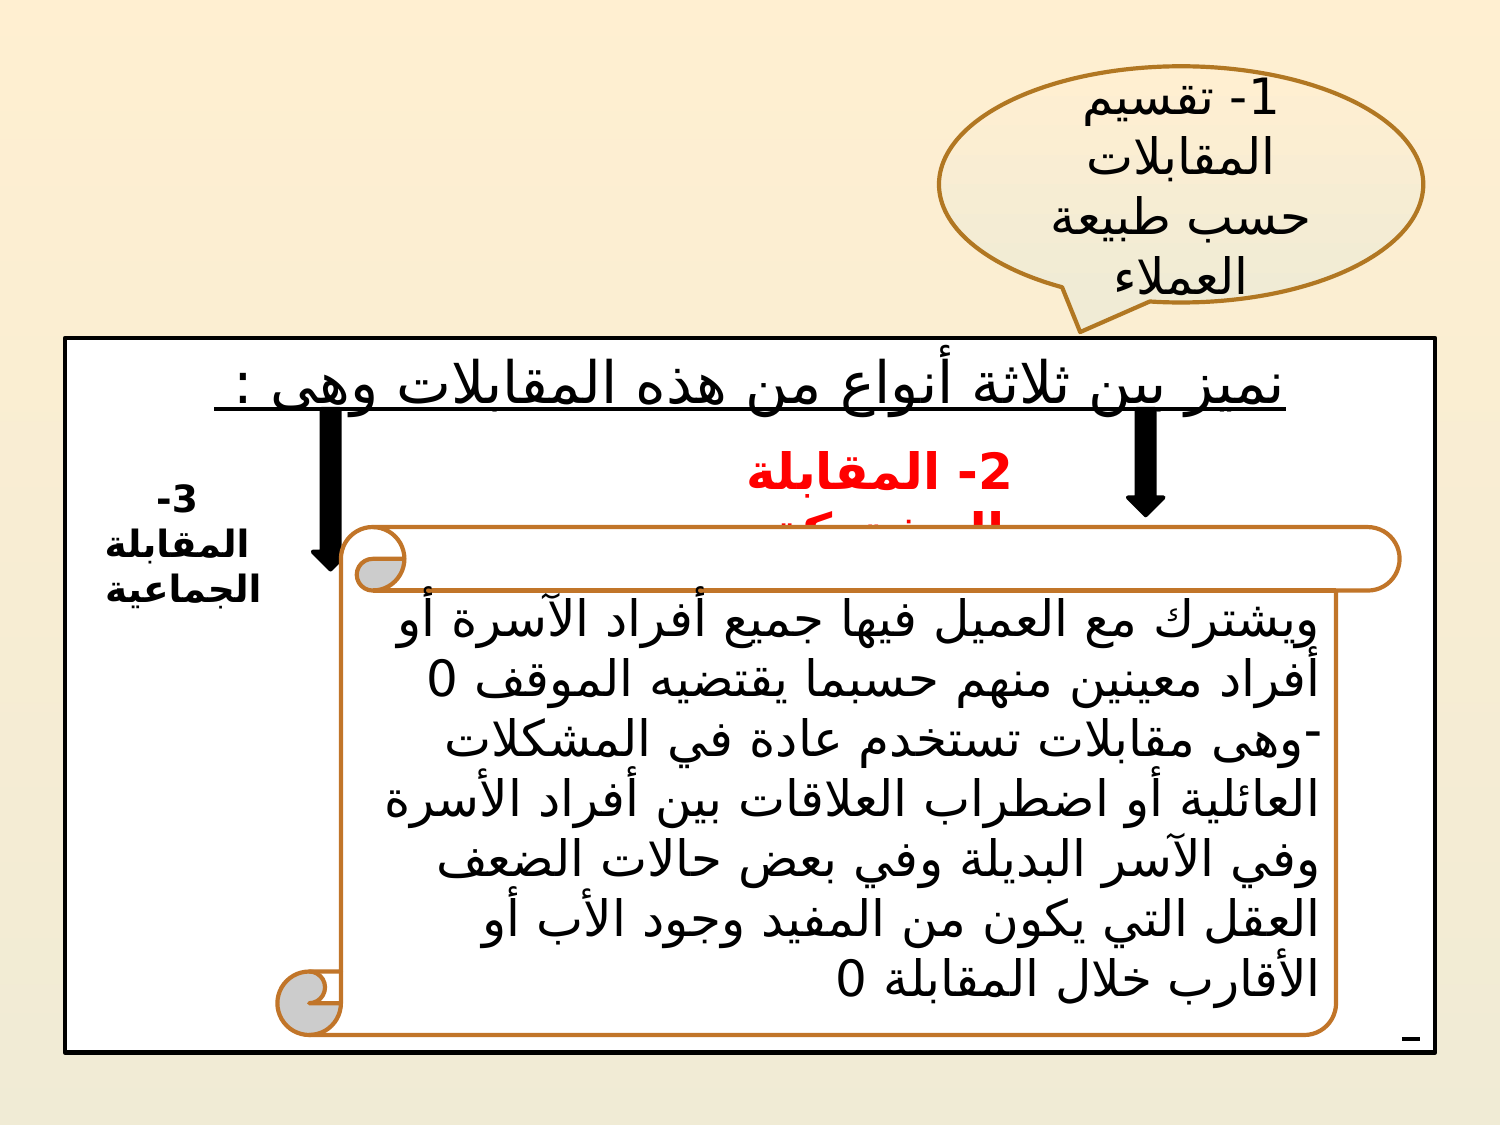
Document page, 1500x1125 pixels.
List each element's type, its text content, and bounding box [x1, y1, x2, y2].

text_box 3- المقابلة الجماعية [76, 467, 278, 618]
text_box نميز بين ثلاثة أنواع من هذه المقابلات وهى : [63, 336, 1437, 1055]
text_box [310, 406, 342, 572]
text_box [1128, 406, 1166, 518]
text_box ويشترك مع العميل فيها جميع أفراد الآسرة أو أفراد معينين منهم حسبما يقتضيه الموقف 0 وهى مقابلات تستخدم عادة في المشكلات العائلية أو اضطراب العلاقات بين أفراد الأسرة وفي الآسر البديلة وفي بعض حالات الضعف العقل التي يكون من المفيد وجود الأب أو الأقارب خلال المقابلة 0 [275, 524, 1402, 1038]
text_box 1- تقسيم المقابلات حسب طبيعة العملاء [936, 64, 1426, 335]
text_box 2- المقابلة المشتركة [631, 432, 1128, 524]
